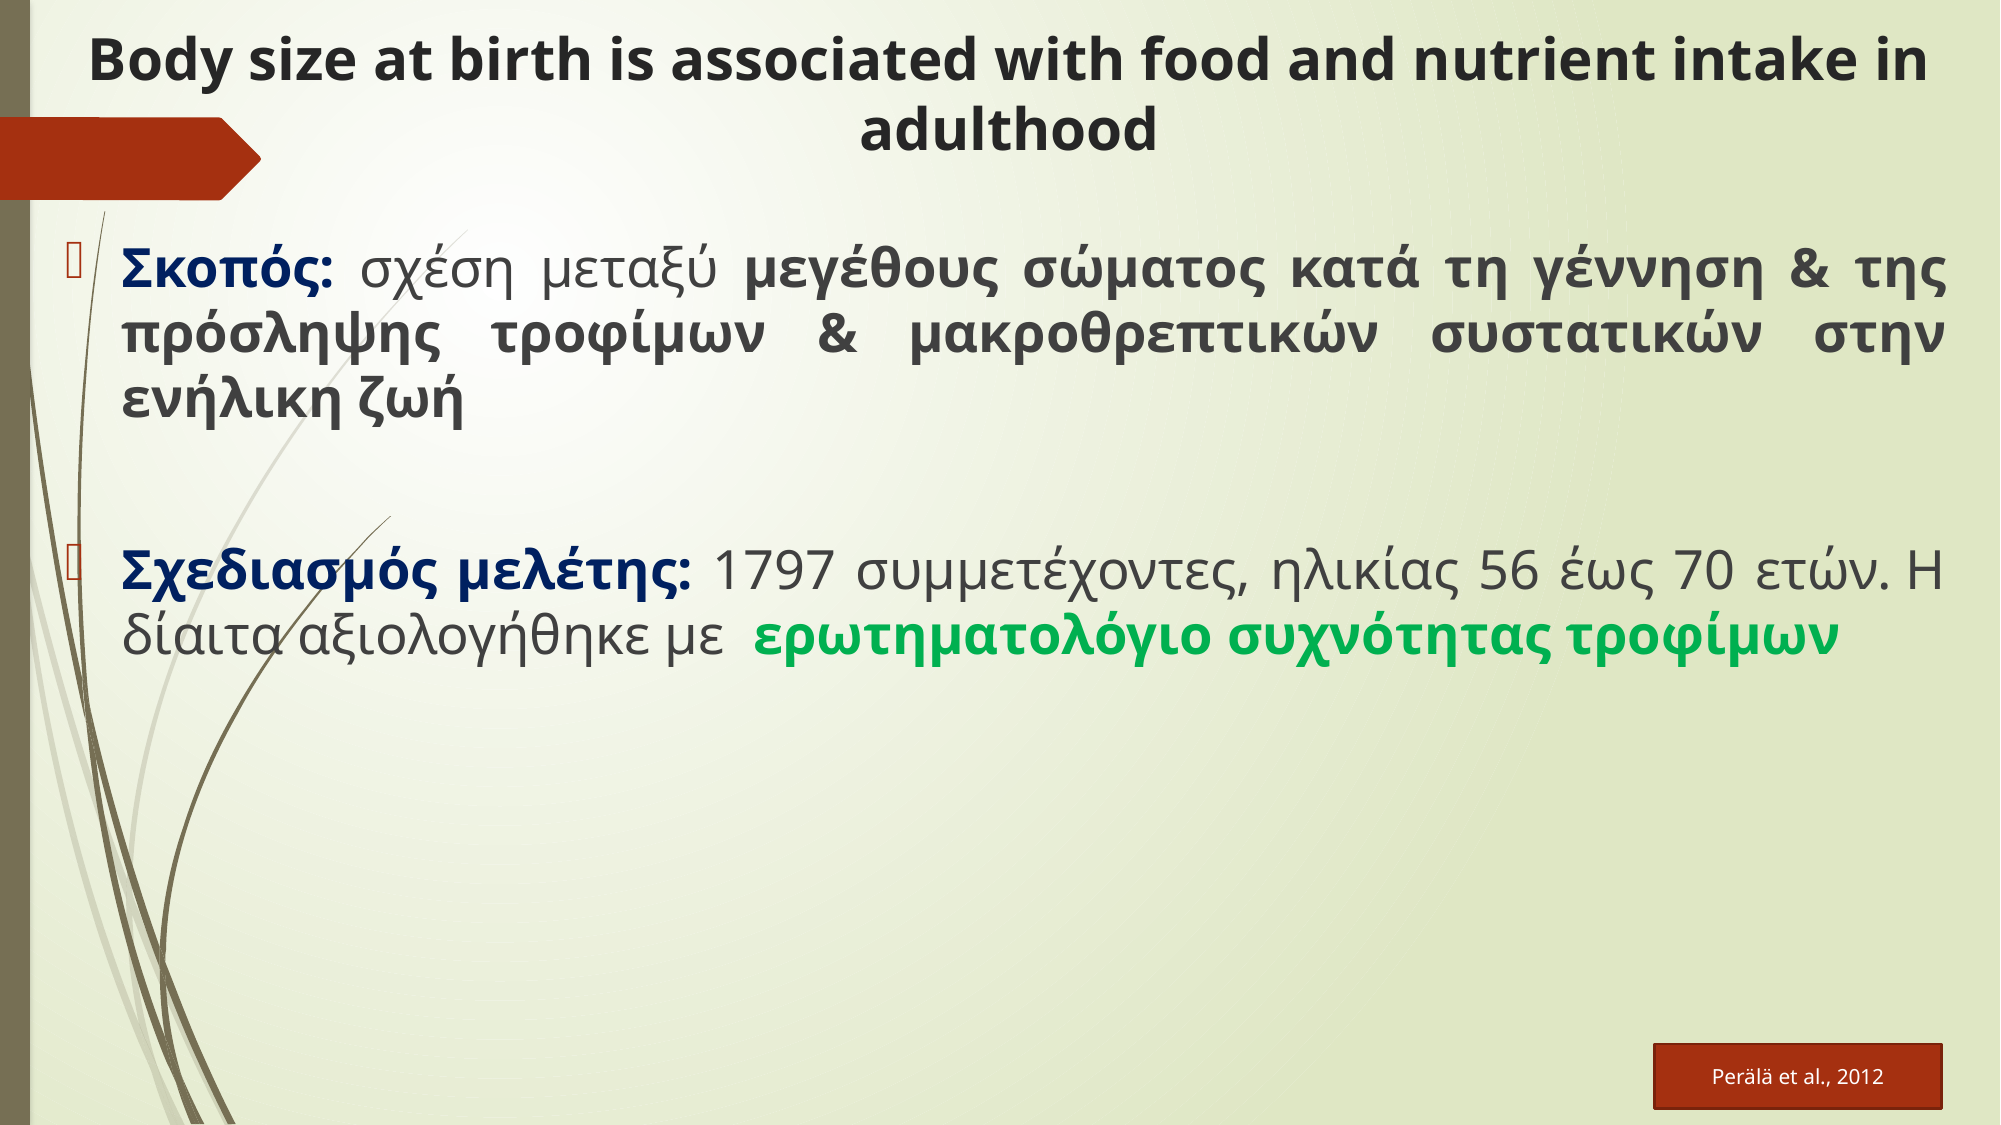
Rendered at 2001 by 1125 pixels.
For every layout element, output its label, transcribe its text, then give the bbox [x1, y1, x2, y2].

list Σκοπός: σχέση μεταξύ μεγέθους σώματος κατά τη γέννηση & της πρόσληψης τροφίμων & μακροθρεπτικών συστατικών στην ενήλικη ζωή Σχεδιασμός μελέτης: 1797 συμμετέχοντες, ηλικίας 56 έως 70 ετών. Η δίαιτα αξιολογήθηκε με ερωτηματολόγιο συχνότητας τροφίμων [50, 225, 1963, 1088]
text_box Perälä et al., 2012 [1653, 1043, 1943, 1110]
title Body size at birth is associated with food and nutrient intake in adulthood [35, 14, 1983, 136]
